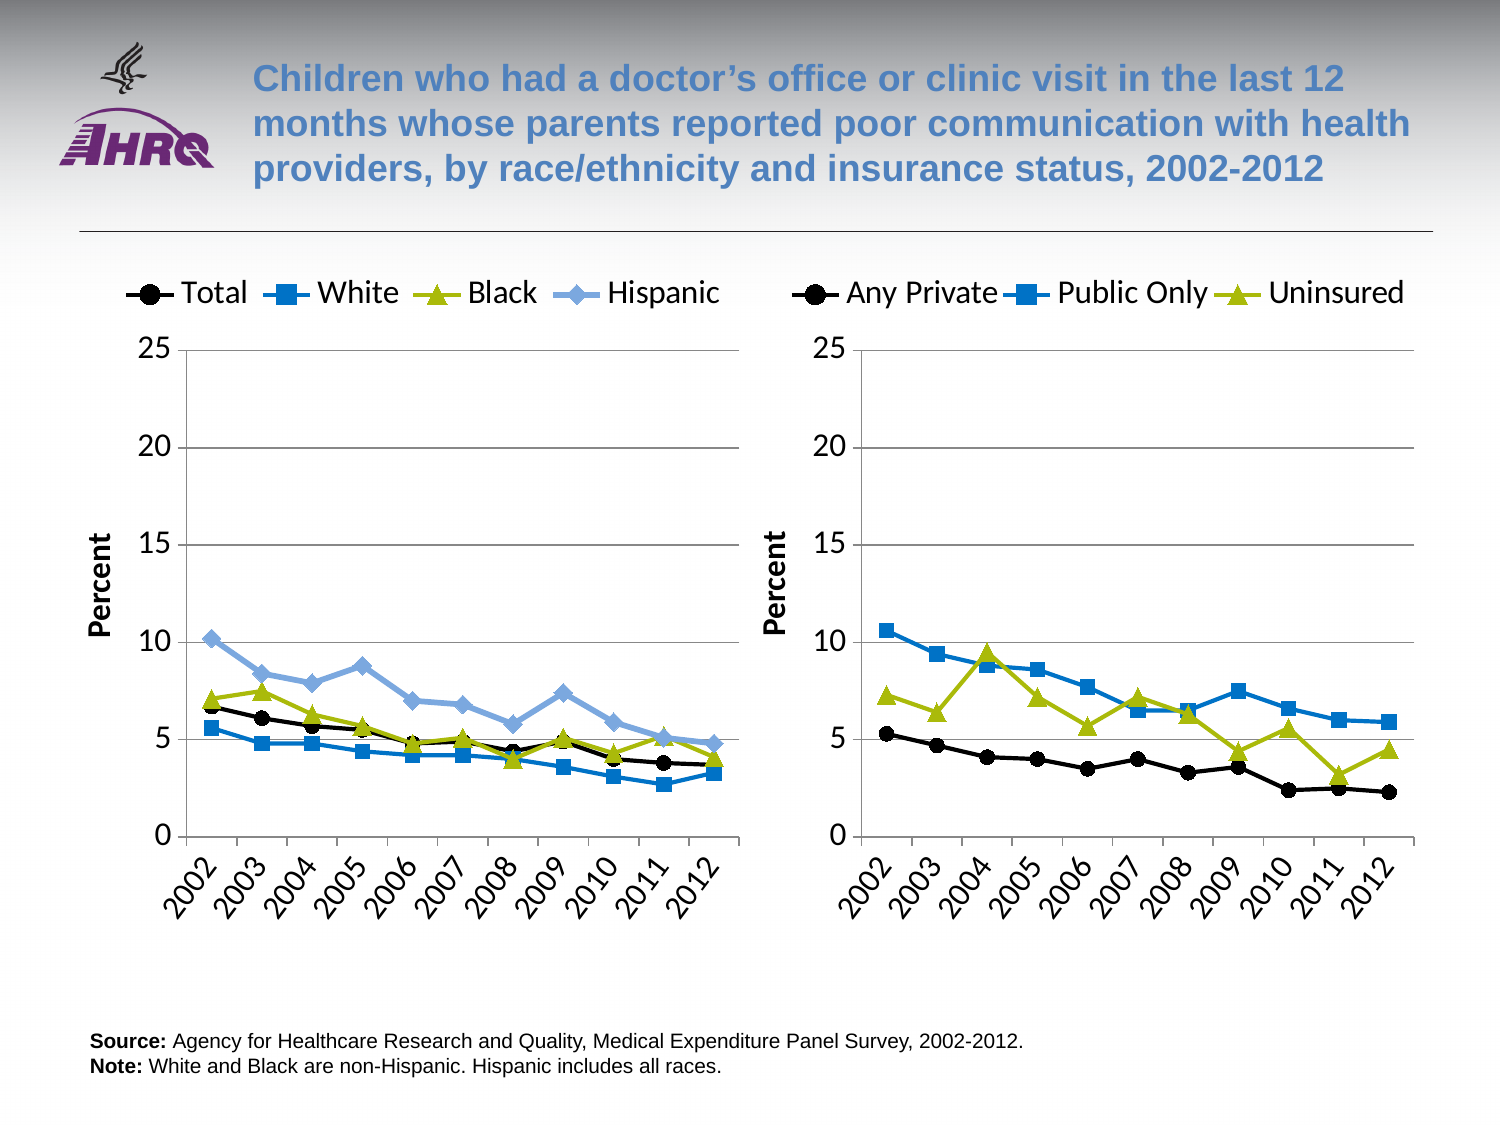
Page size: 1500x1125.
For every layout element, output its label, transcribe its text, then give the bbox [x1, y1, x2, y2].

picture [0, 0, 1500, 1125]
text_box Source: Agency for Healthcare Research and Quality, Medical Expenditure Panel Survey, 2002-2012. Note: White and Black are non-Hispanic. Hispanic includes all races. [74, 1019, 1113, 1085]
title Children who had a doctor’s office or clinic visit in the last 12 months whose parents reported poor communication with health providers, by race/ethnicity and insurance status, 2002-2012 [237, 50, 1438, 193]
chart [74, 254, 1426, 961]
